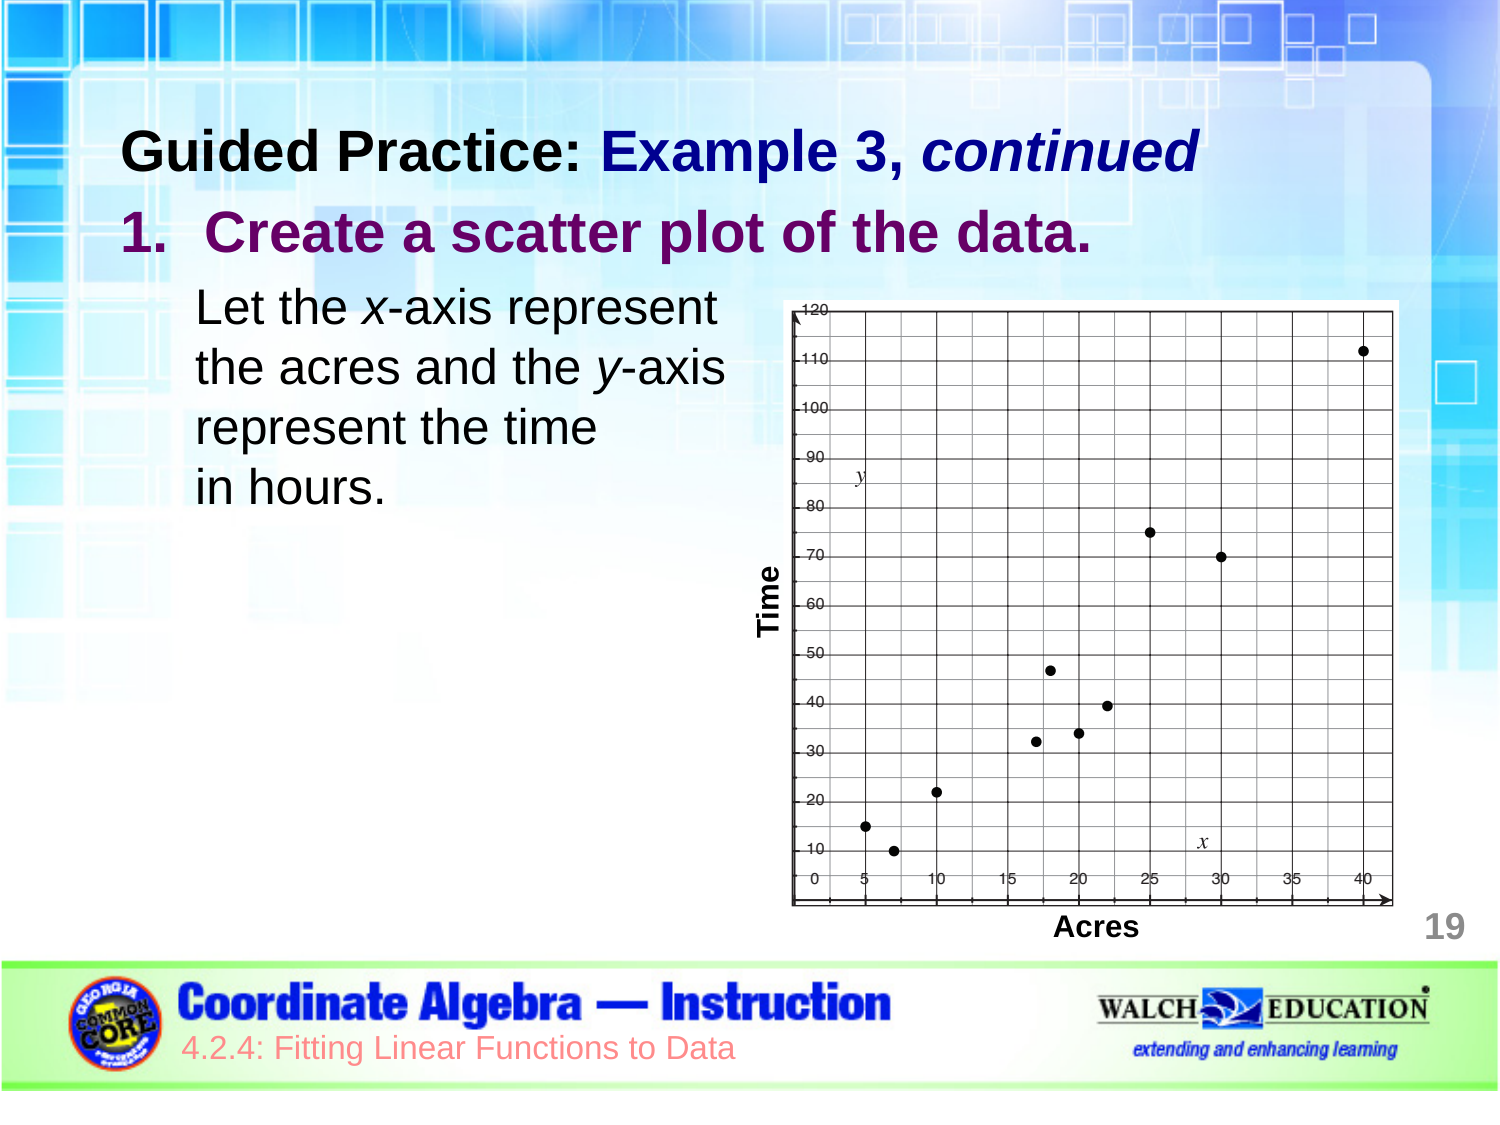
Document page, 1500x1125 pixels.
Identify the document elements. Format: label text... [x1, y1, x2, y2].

text_box Time [740, 317, 777, 888]
slide_number 19 [1395, 901, 1481, 949]
picture [1, 0, 1500, 1091]
subtitle Guided Practice: Example 3, continued Create a scatter plot of the data. Let the x-axis represent the acres and the y-axis represent the time in hours. [105, 105, 1275, 925]
footer 4.2.4: Fitting Linear Functions to Data [166, 1024, 1080, 1069]
text_box Acres [798, 922, 1395, 951]
